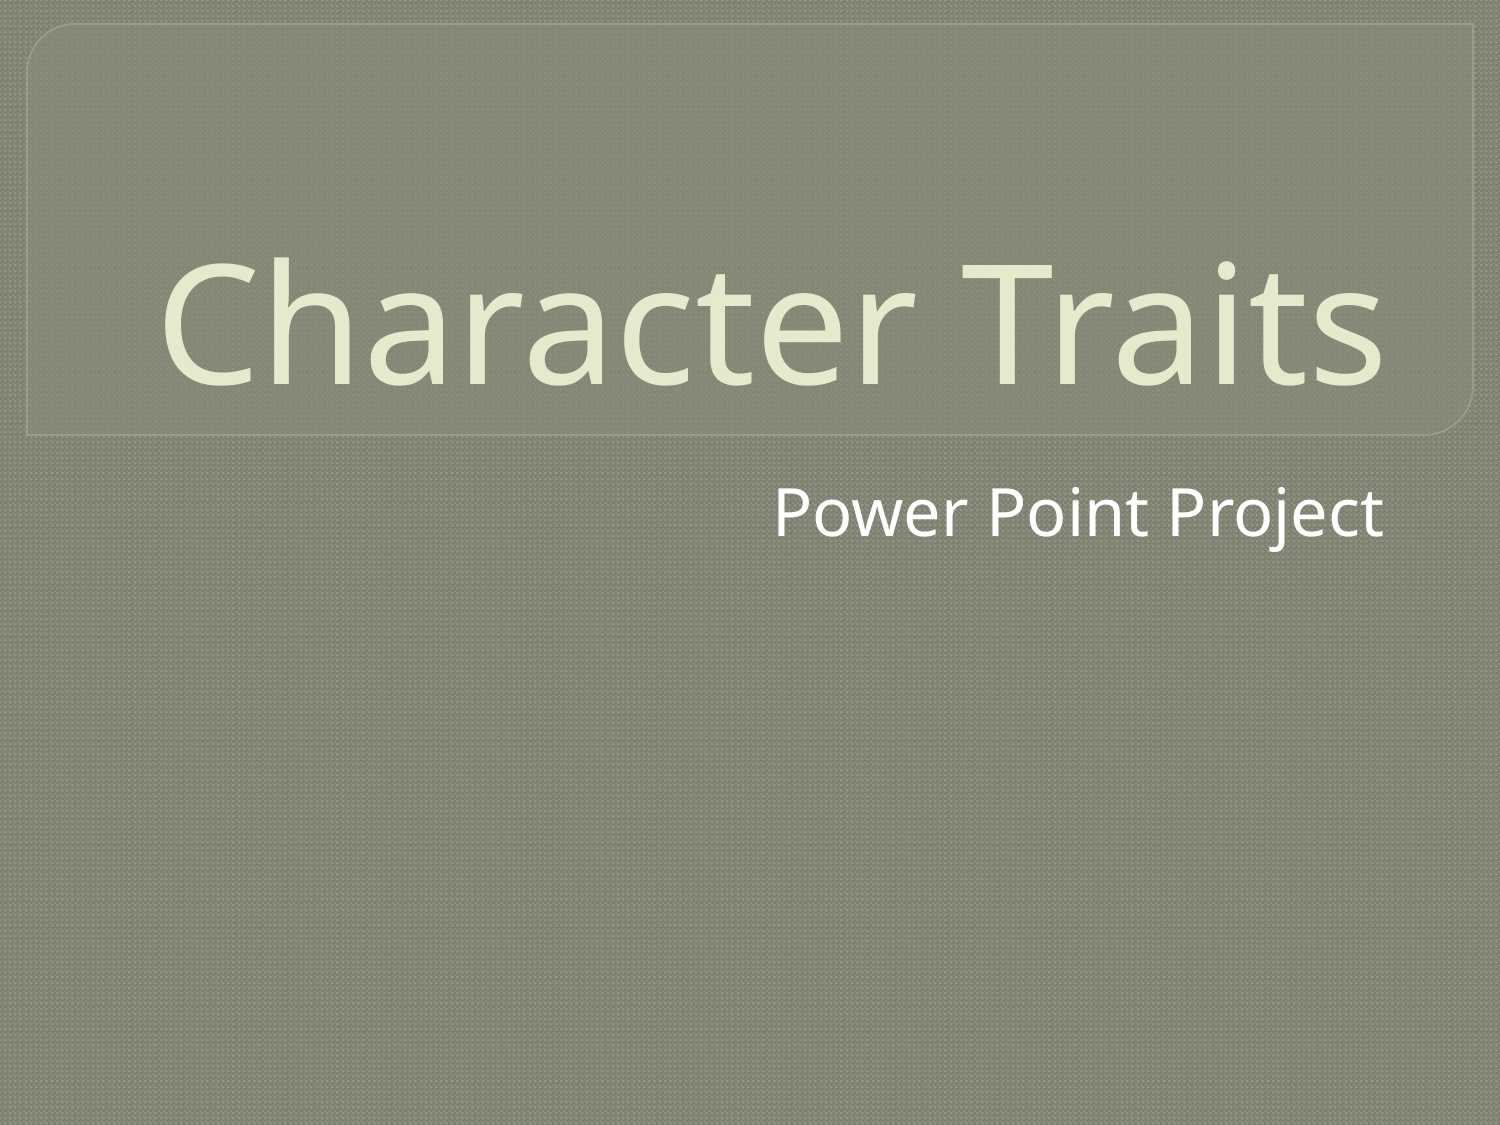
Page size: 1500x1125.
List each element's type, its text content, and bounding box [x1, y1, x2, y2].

title Character Traits [76, 62, 1427, 425]
subtitle Power Point Project [350, 462, 1427, 750]
